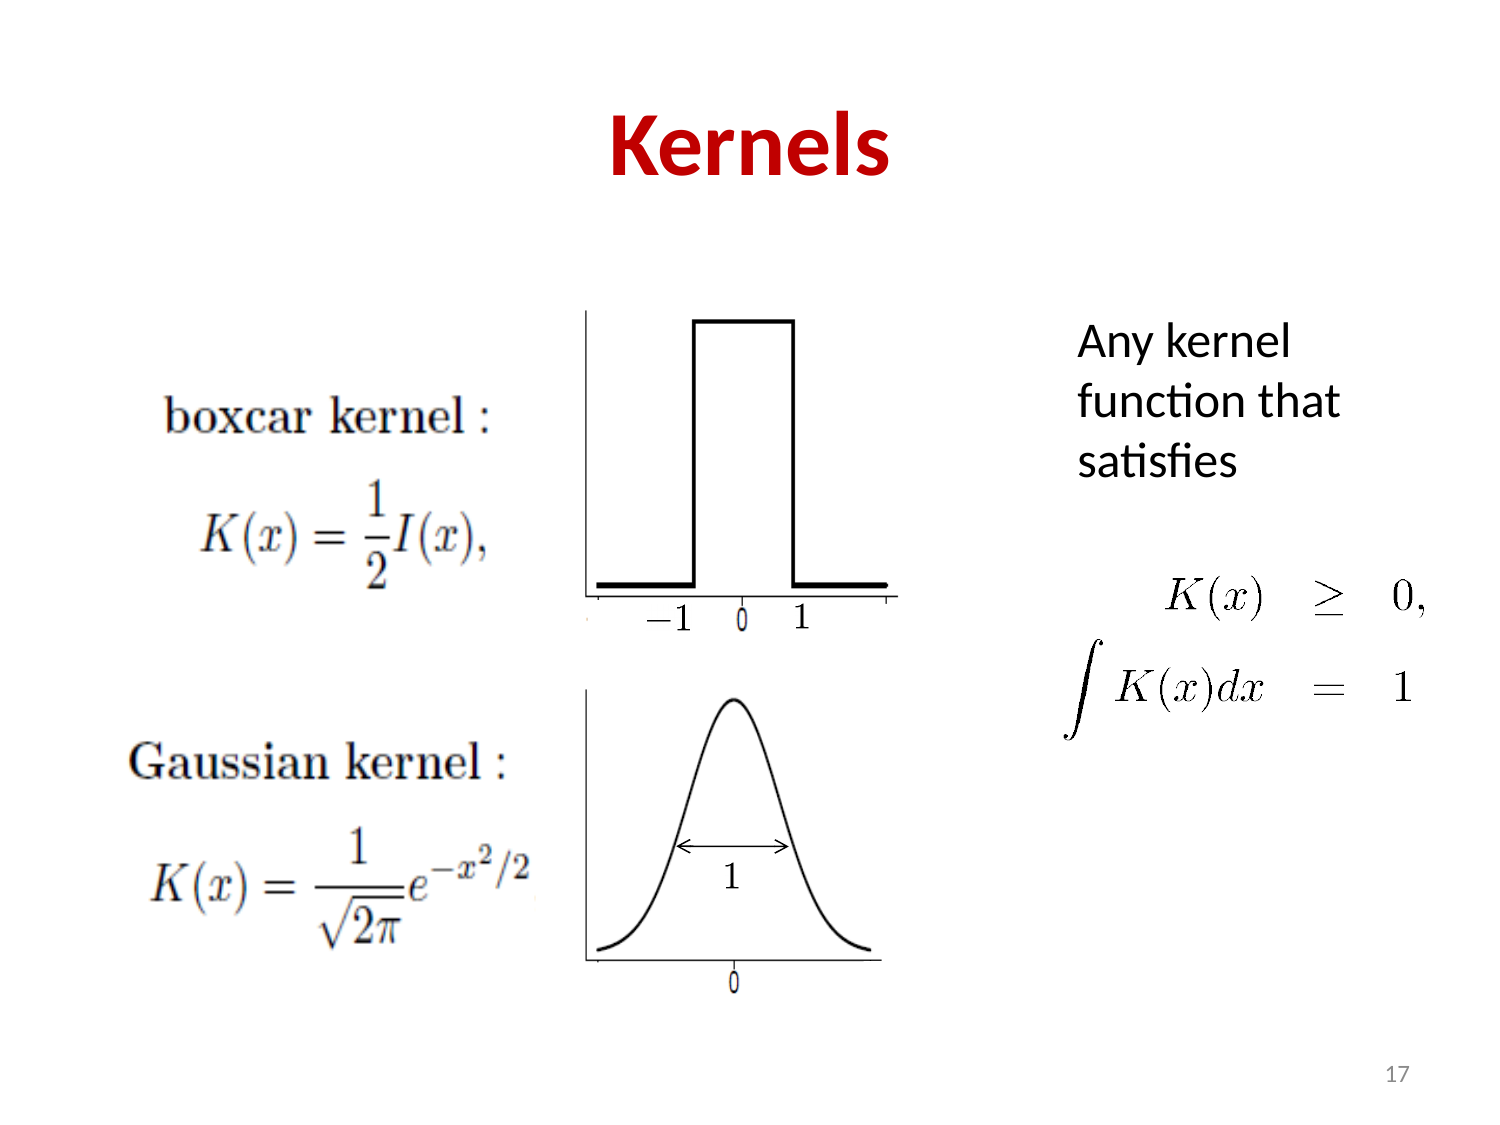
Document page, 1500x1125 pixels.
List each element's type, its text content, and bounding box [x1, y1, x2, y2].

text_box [103, 287, 914, 1024]
slide_number 17 [1074, 1042, 1425, 1103]
title Kernels [75, 45, 1425, 233]
text_box Any kernel function that satisfies [1062, 299, 1450, 495]
picture [1062, 574, 1426, 743]
